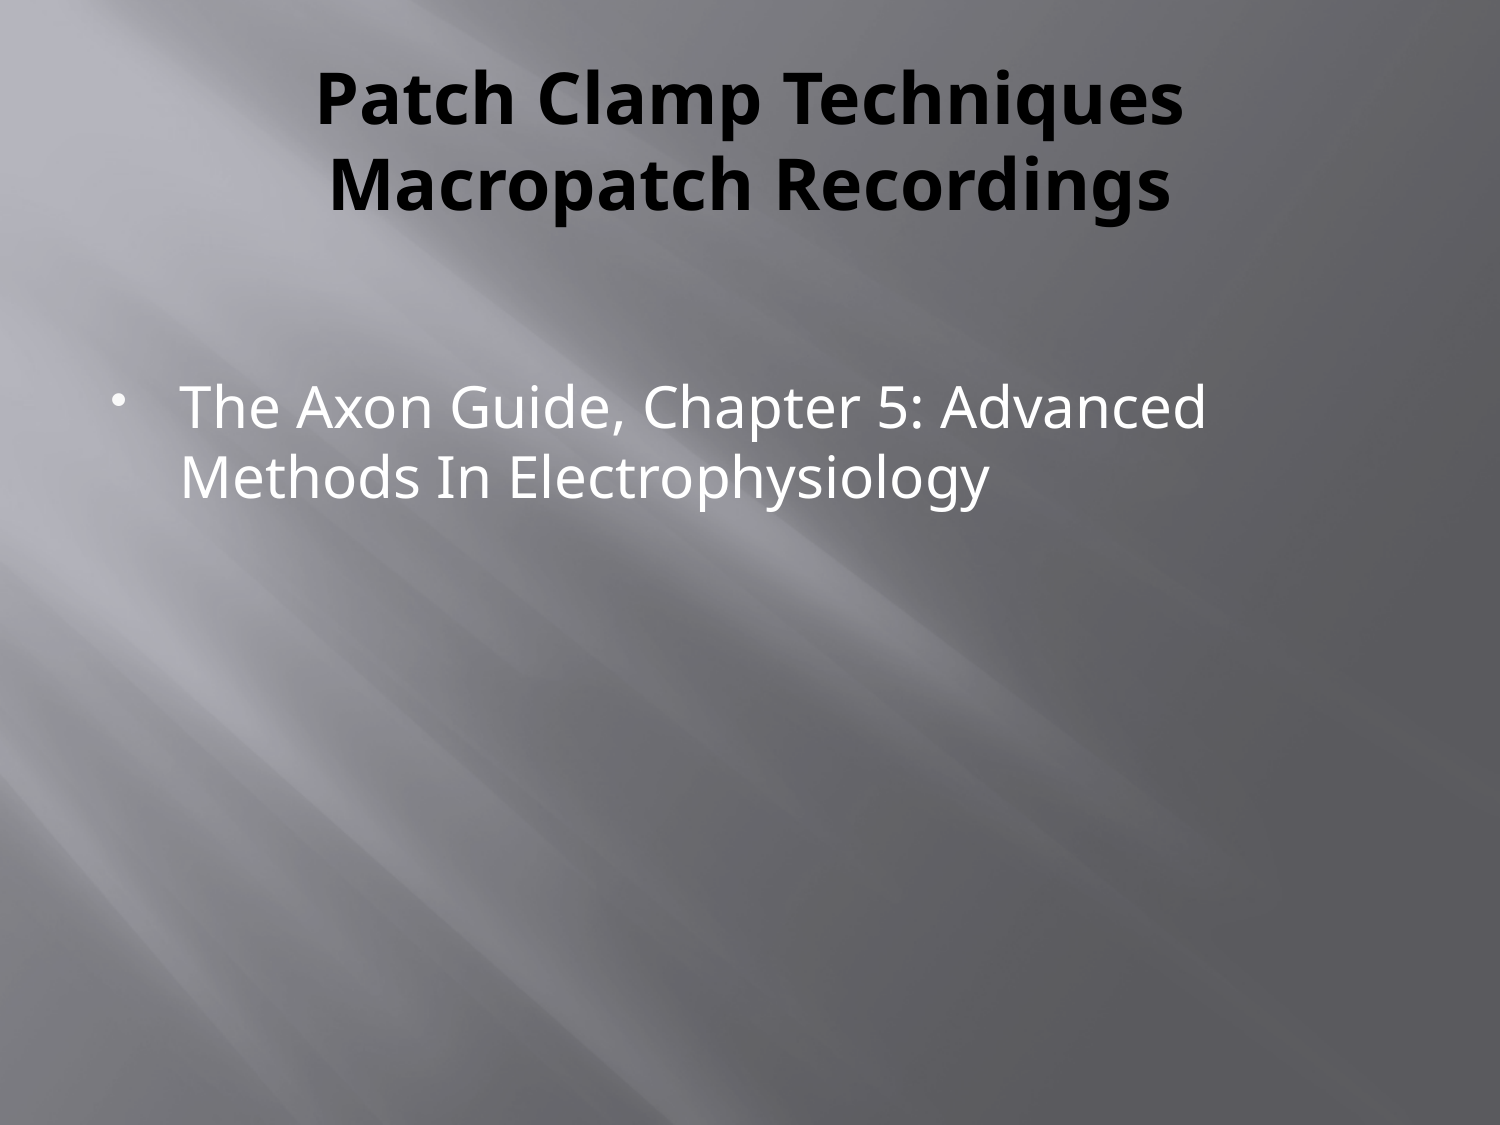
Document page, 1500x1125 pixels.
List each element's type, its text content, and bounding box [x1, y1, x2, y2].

list The Axon Guide, Chapter 5: Advanced Methods In Electrophysiology [75, 362, 1425, 1013]
title Patch Clamp Techniques Macropatch Recordings [75, 45, 1425, 233]
